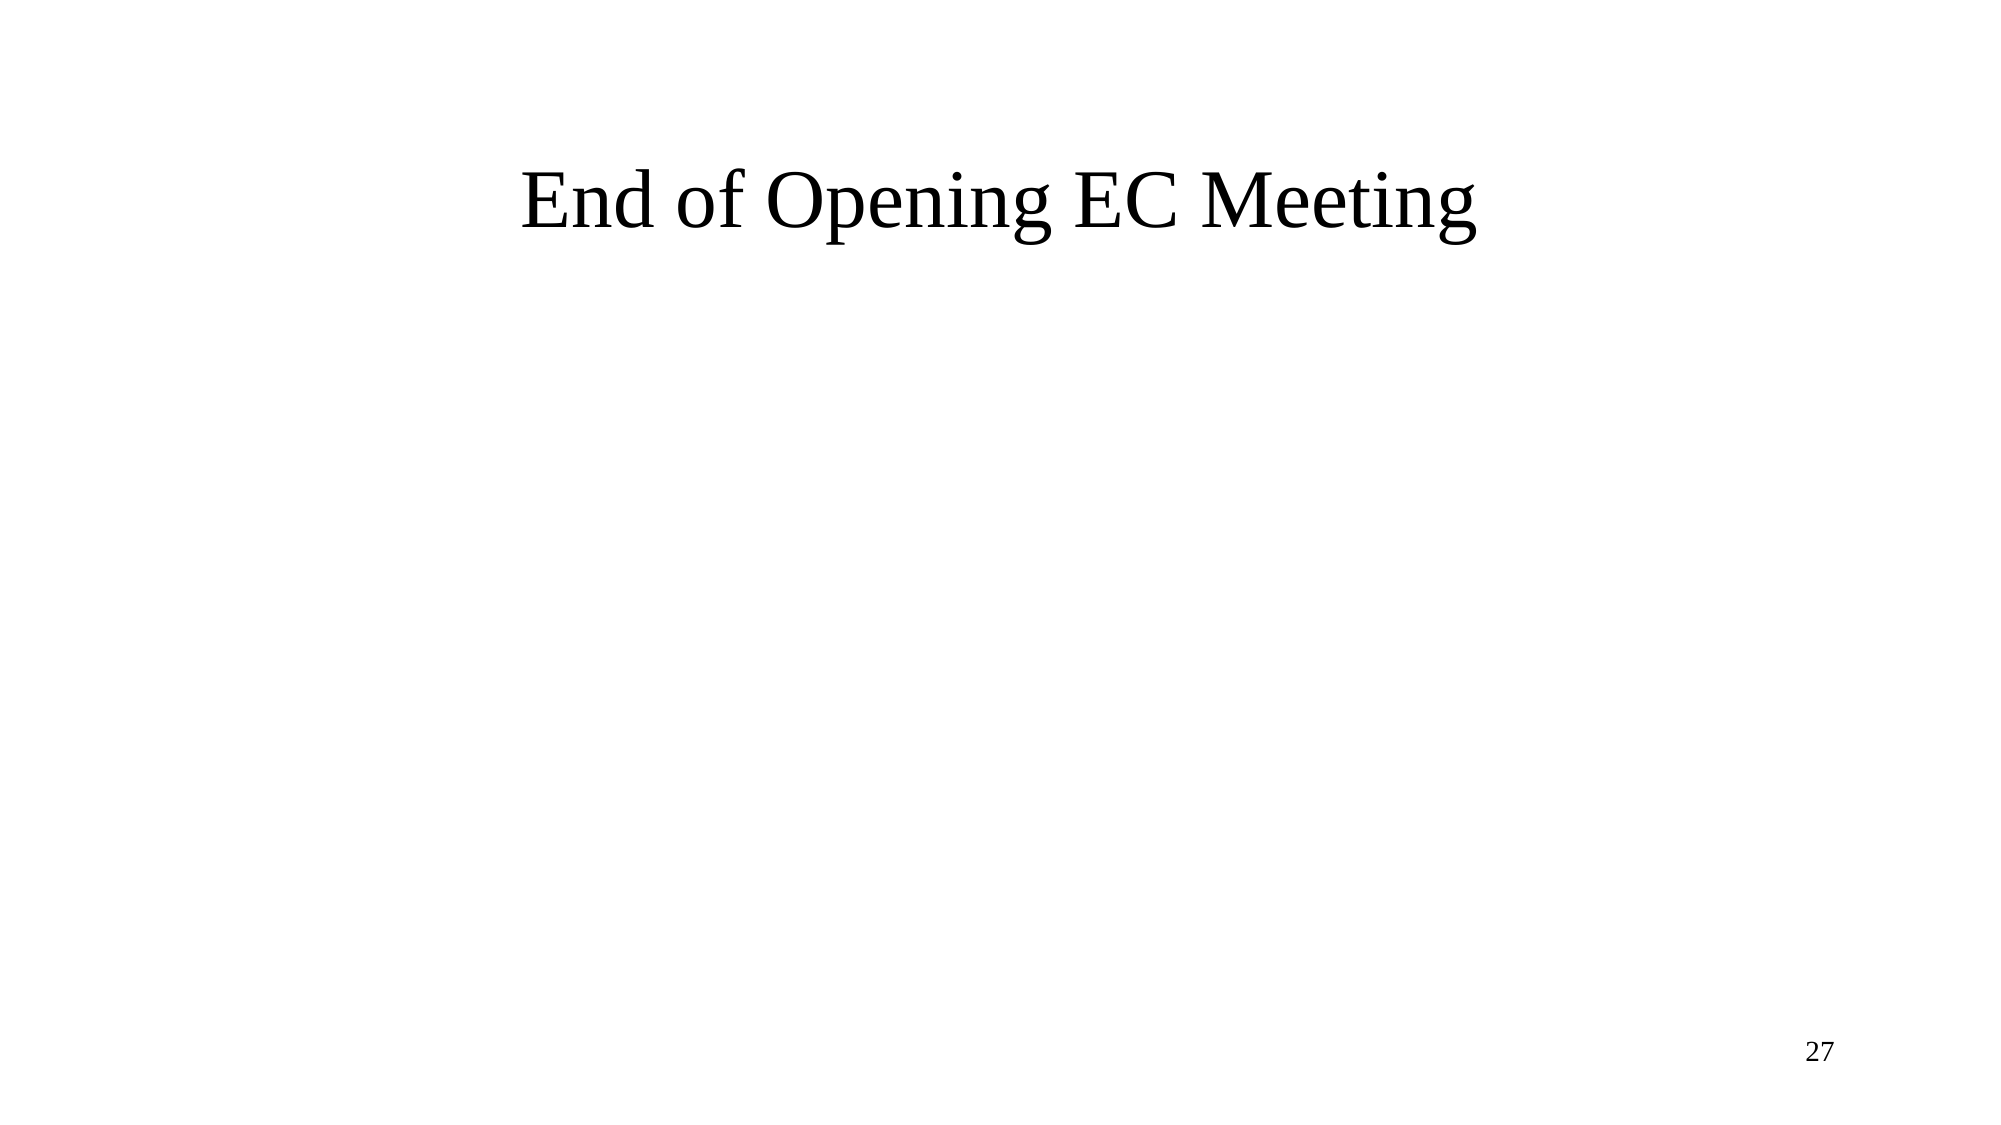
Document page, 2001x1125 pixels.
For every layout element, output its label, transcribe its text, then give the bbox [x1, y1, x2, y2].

slide_number 27 [1433, 1024, 1851, 1101]
title End of Opening EC Meeting [149, 99, 1851, 288]
